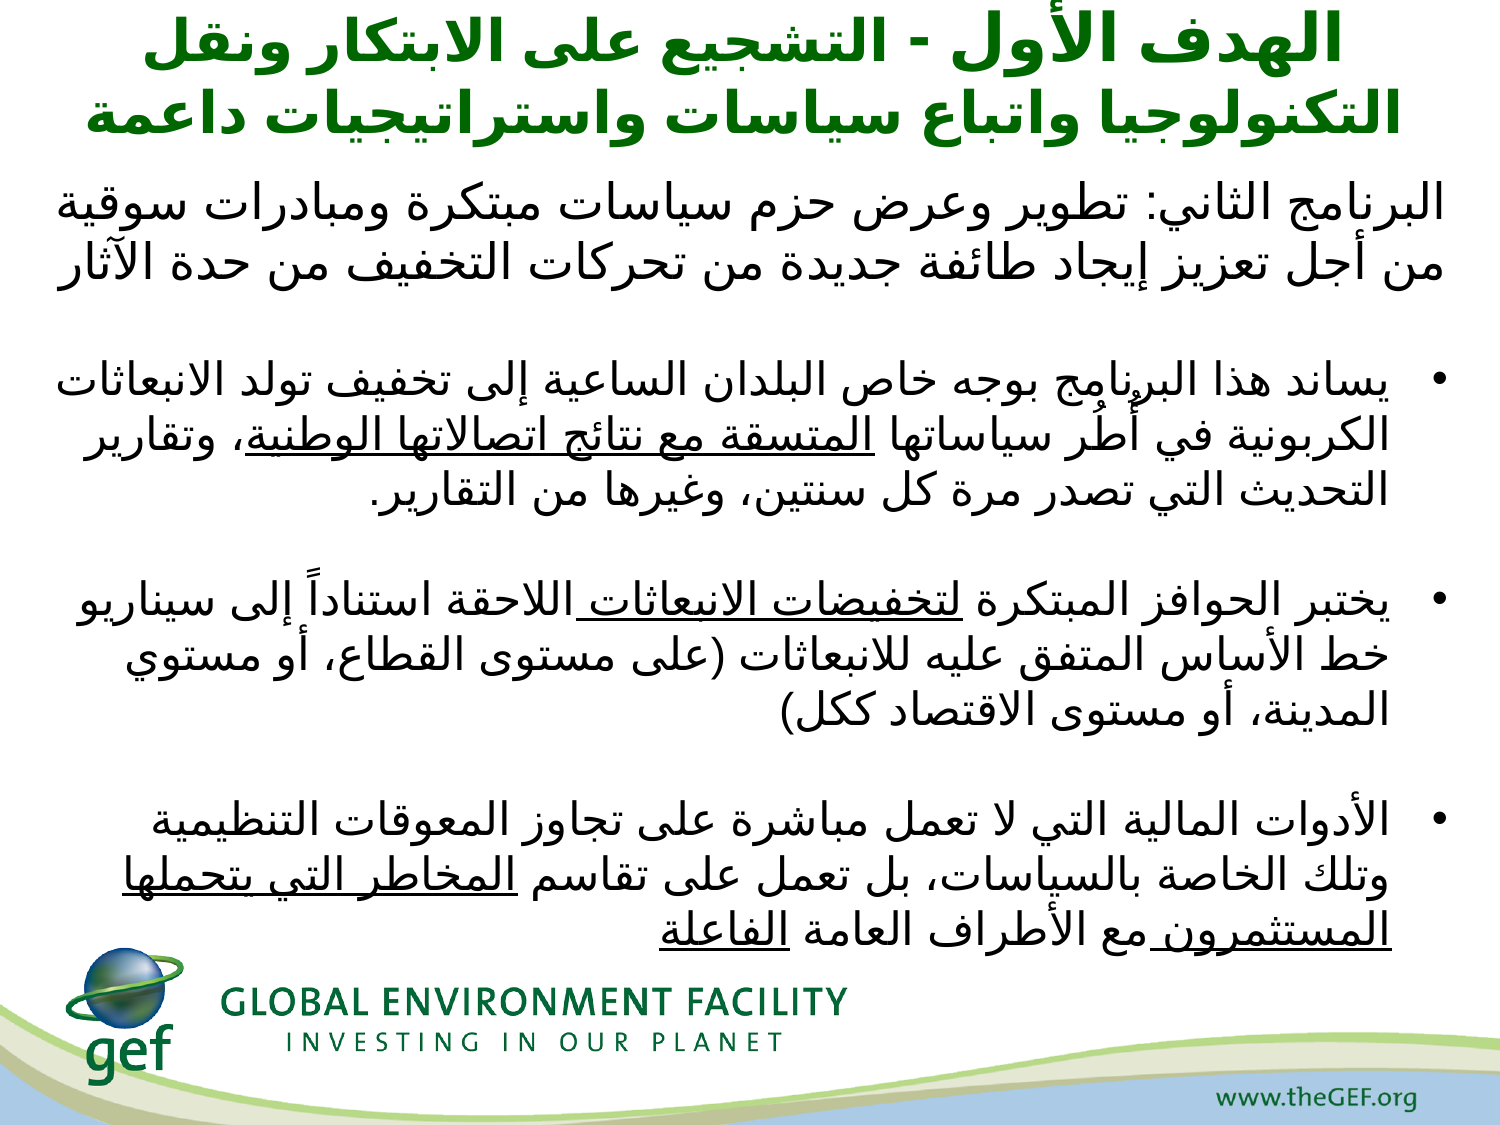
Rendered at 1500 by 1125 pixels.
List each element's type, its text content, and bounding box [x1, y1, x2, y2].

title [12, 0, 1476, 26]
text_box الهدف الأول - التشجيع على الابتكار ونقل التكنولوجيا واتباع سياسات واستراتيجيات داعمة [12, 37, 1476, 163]
picture [0, 920, 1500, 1125]
text_box البرنامج الثاني: تطوير وعرض حزم سياسات مبتكرة ومبادرات سوقية من أجل تعزيز إيجاد طائفة جديدة من تحركات التخفيف من حدة الآثار يساند هذا البرنامج بوجه خاص البلدان الساعية إلى تخفيف تولد الانبعاثات الكربونية في أُطُر سياساتها المتسقة مع نتائج اتصالاتها الوطنية، وتقارير التحديث التي تصدر مرة كل سنتين، وغيرها من التقارير. يختبر الحوافز المبتكرة لتخفيضات الانبعاثات اللاحقة استناداً إلى سيناريو خط الأساس المتفق عليه للانبعاثات (على مستوى القطاع، أو مستوي المدينة، أو مستوى الاقتصاد ككل) الأدوات المالية التي لا تعمل مباشرة على تجاوز المعوقات التنظيمية وتلك الخاصة بالسياسات، بل تعمل على تقاسم المخاطر التي يتحملها المستثمرون مع الأطراف العامة الفاعلة [37, 163, 1463, 1023]
